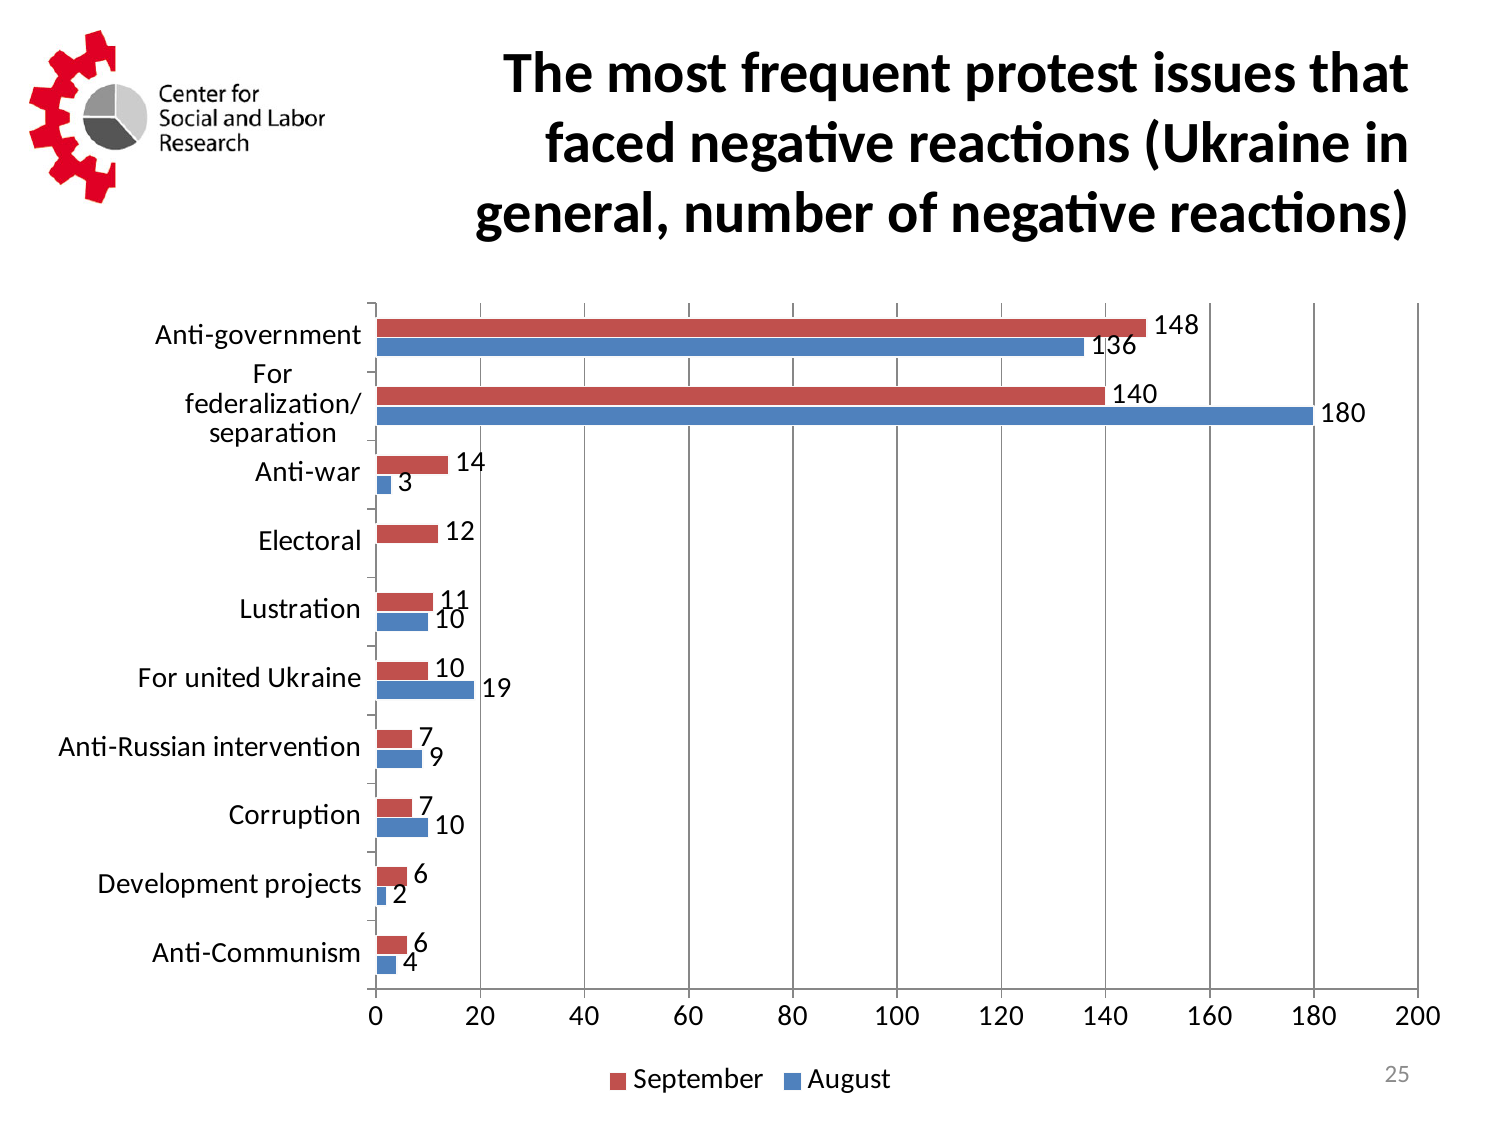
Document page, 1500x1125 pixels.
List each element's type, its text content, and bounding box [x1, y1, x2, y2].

picture [29, 30, 326, 204]
title The most frequent protest issues that faced negative reactions (Ukraine in general, number of negative reactions) [395, 45, 1425, 233]
chart [29, 286, 1471, 1103]
